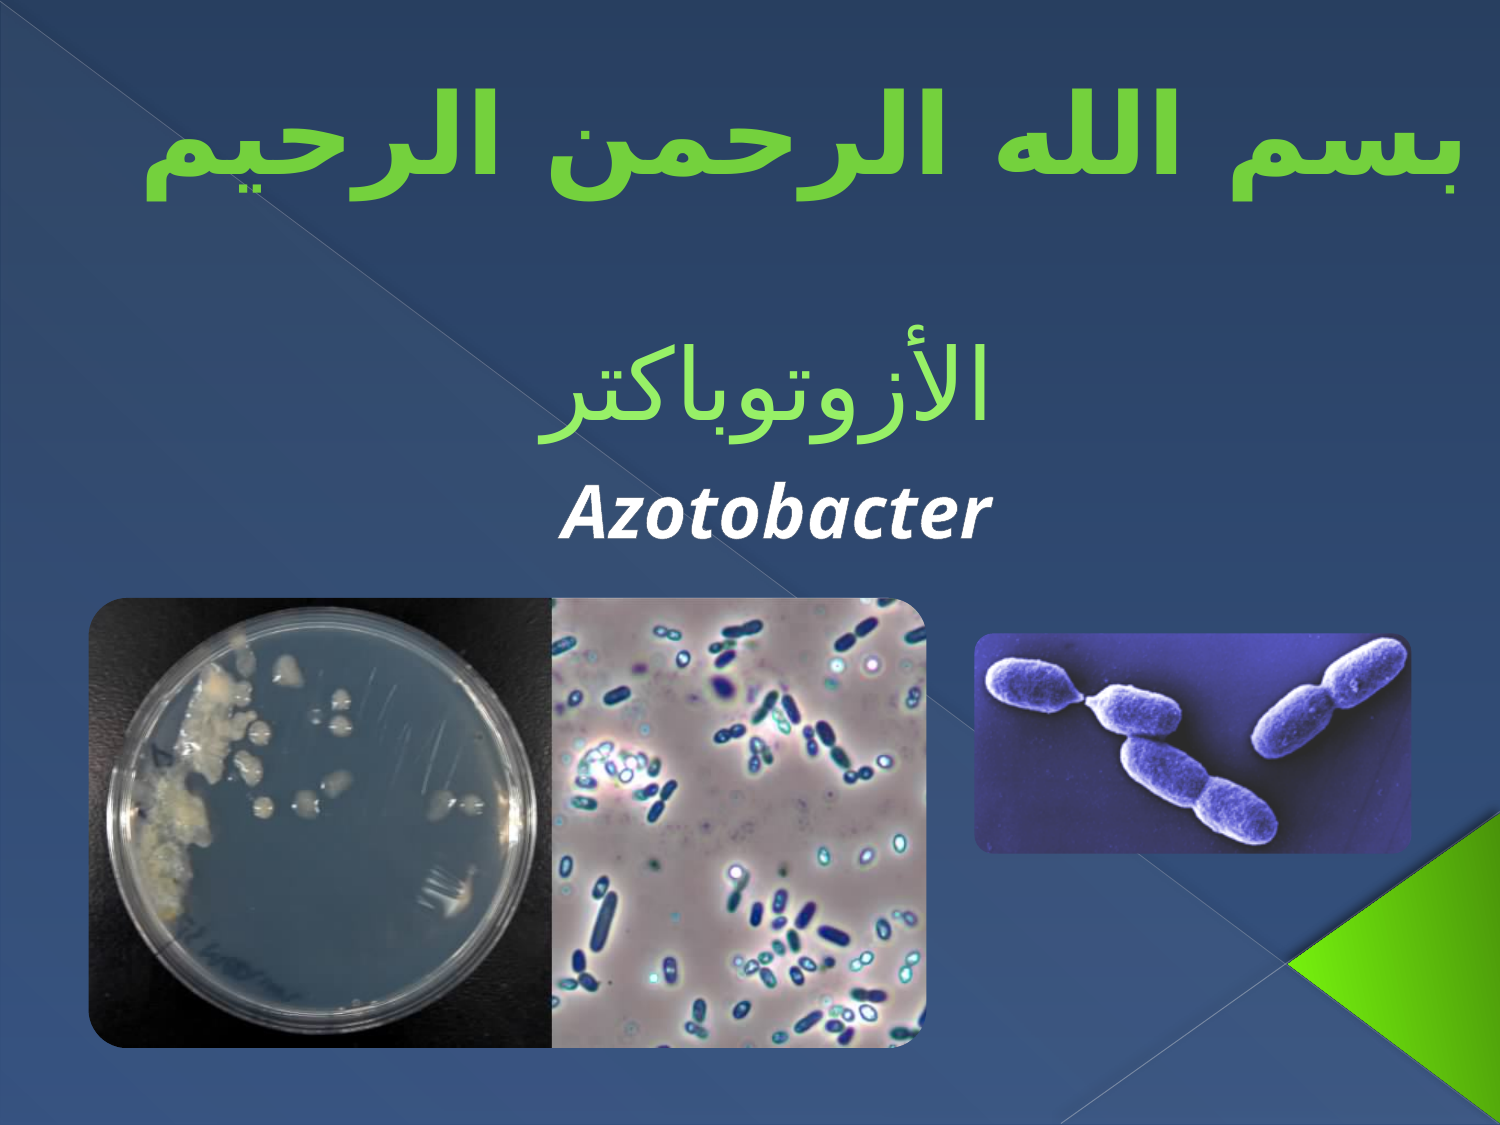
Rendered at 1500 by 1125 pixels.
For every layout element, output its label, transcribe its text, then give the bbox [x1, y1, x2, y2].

title الأزوتوباكتر [289, 314, 1302, 448]
text_box بسم الله الرحمن الرحيم [124, 54, 1487, 205]
picture [974, 633, 1412, 854]
picture [88, 597, 927, 1049]
subtitle Azotobacter [490, 456, 1058, 682]
